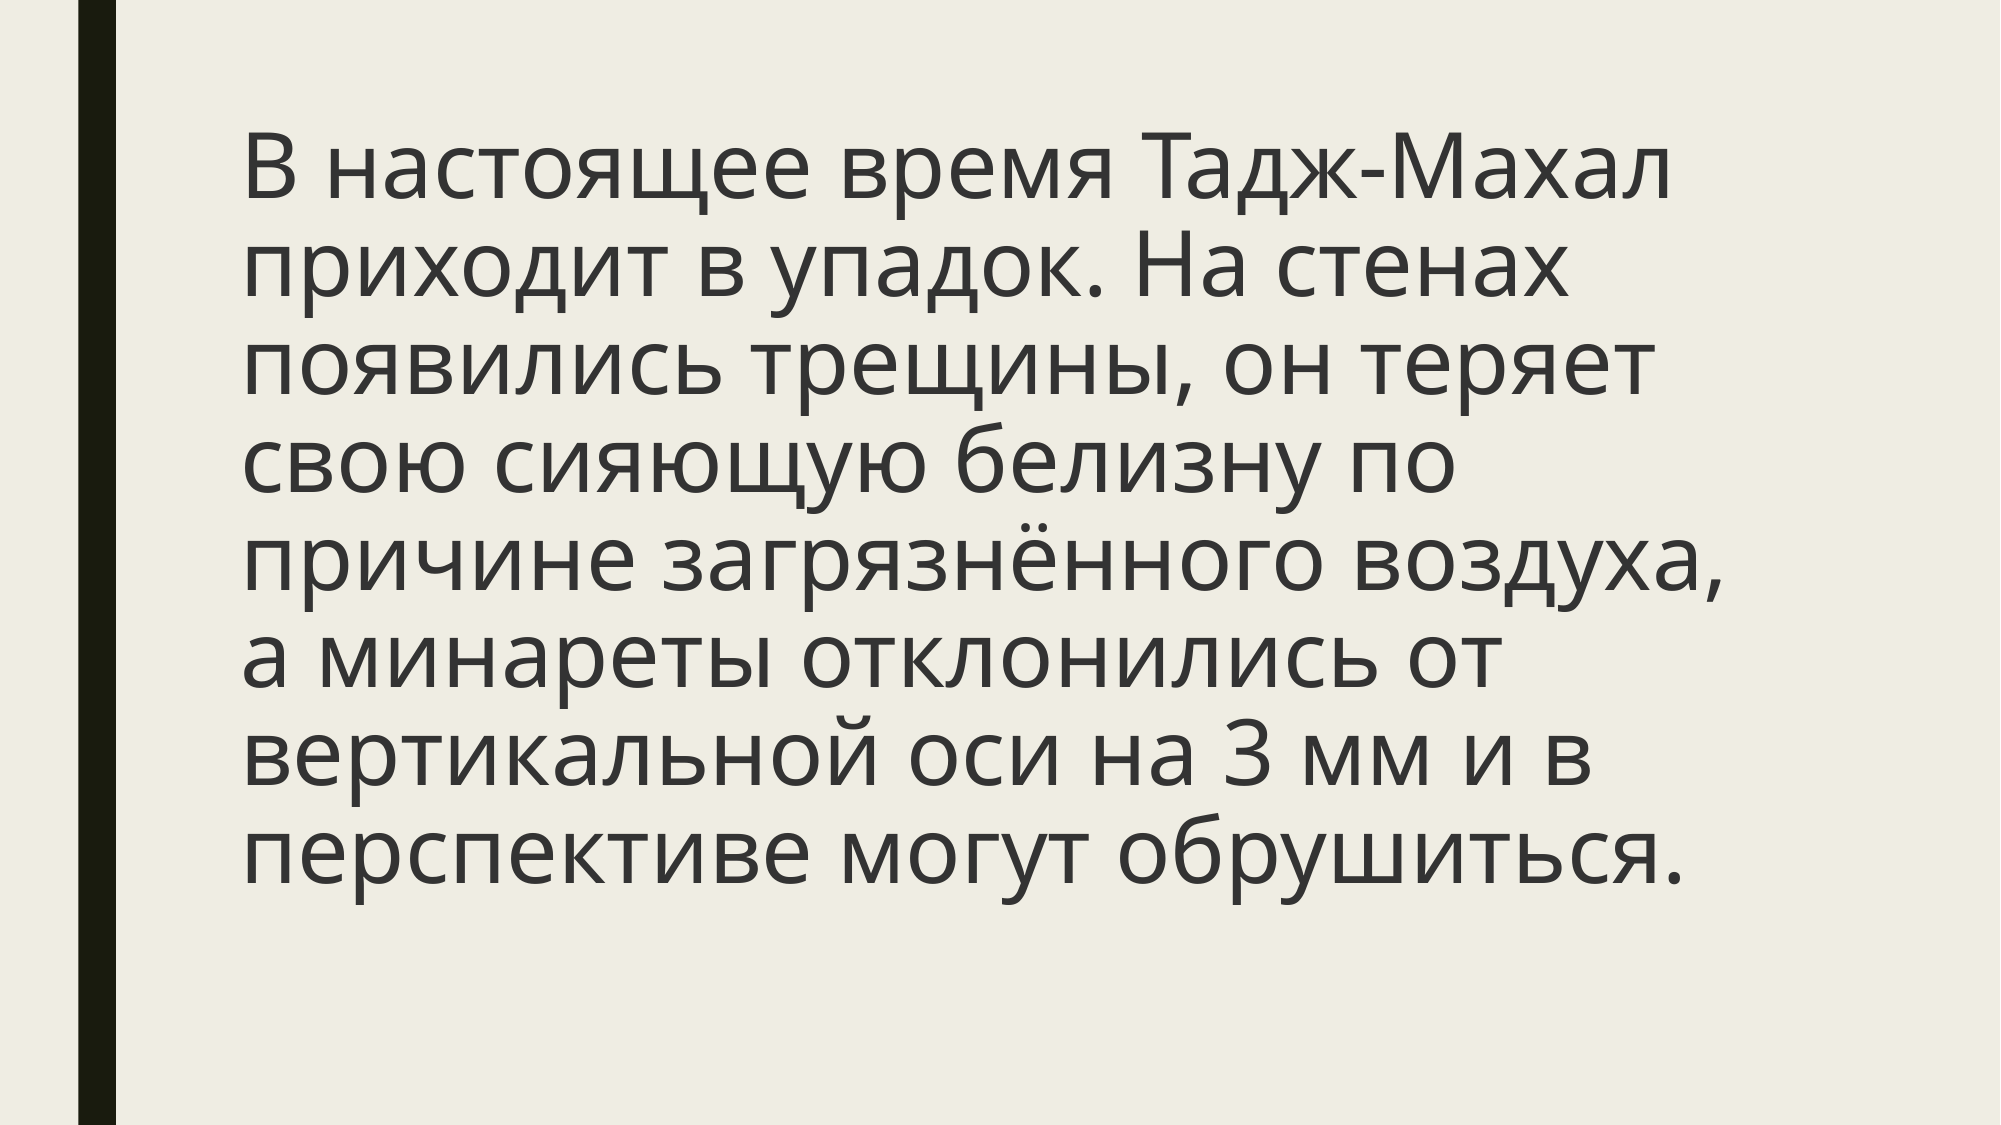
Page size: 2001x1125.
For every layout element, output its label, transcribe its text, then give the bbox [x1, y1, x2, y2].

title В настоящее время Тадж-Махал приходит в упадок. На стенах появились трещины, он теряет свою сияющую белизну по причине загрязнённого воздуха, а минареты отклонились от вертикальной оси на 3 мм и в перспективе могут обрушиться. [225, 112, 1800, 937]
